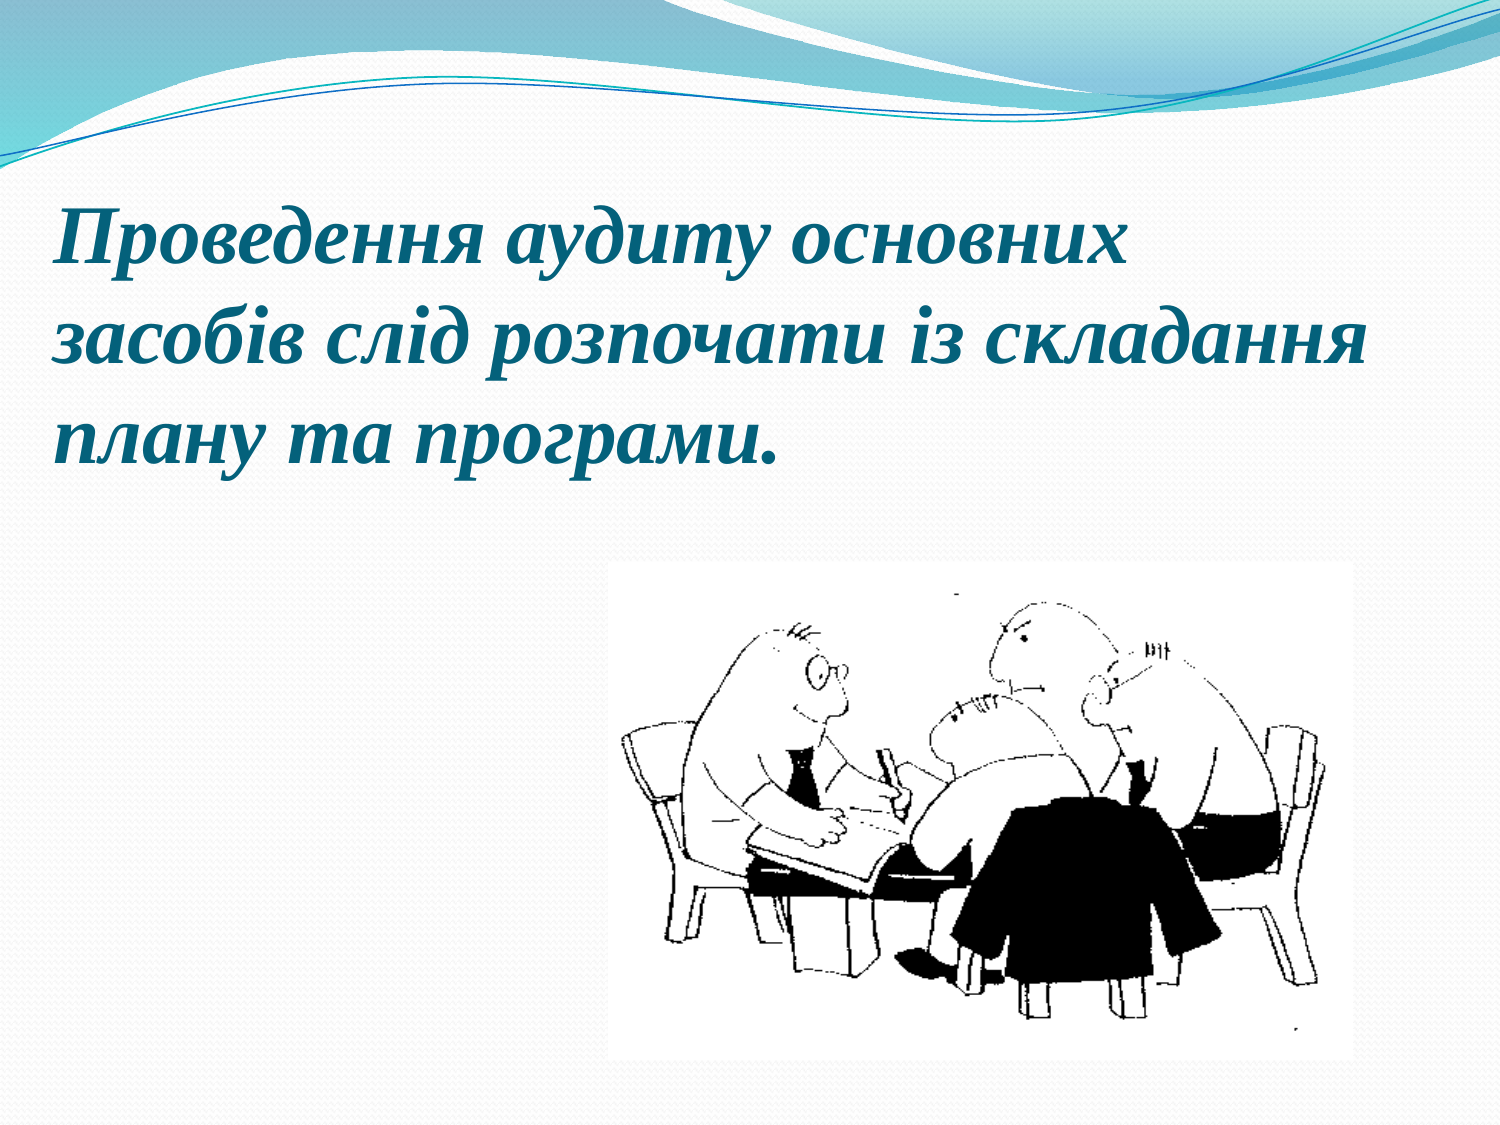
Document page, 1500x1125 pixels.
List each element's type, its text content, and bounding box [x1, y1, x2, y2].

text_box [608, 562, 1353, 1060]
title Проведення аудиту основних засобів слід розпочати із складання плану та програми. [53, 149, 1404, 480]
